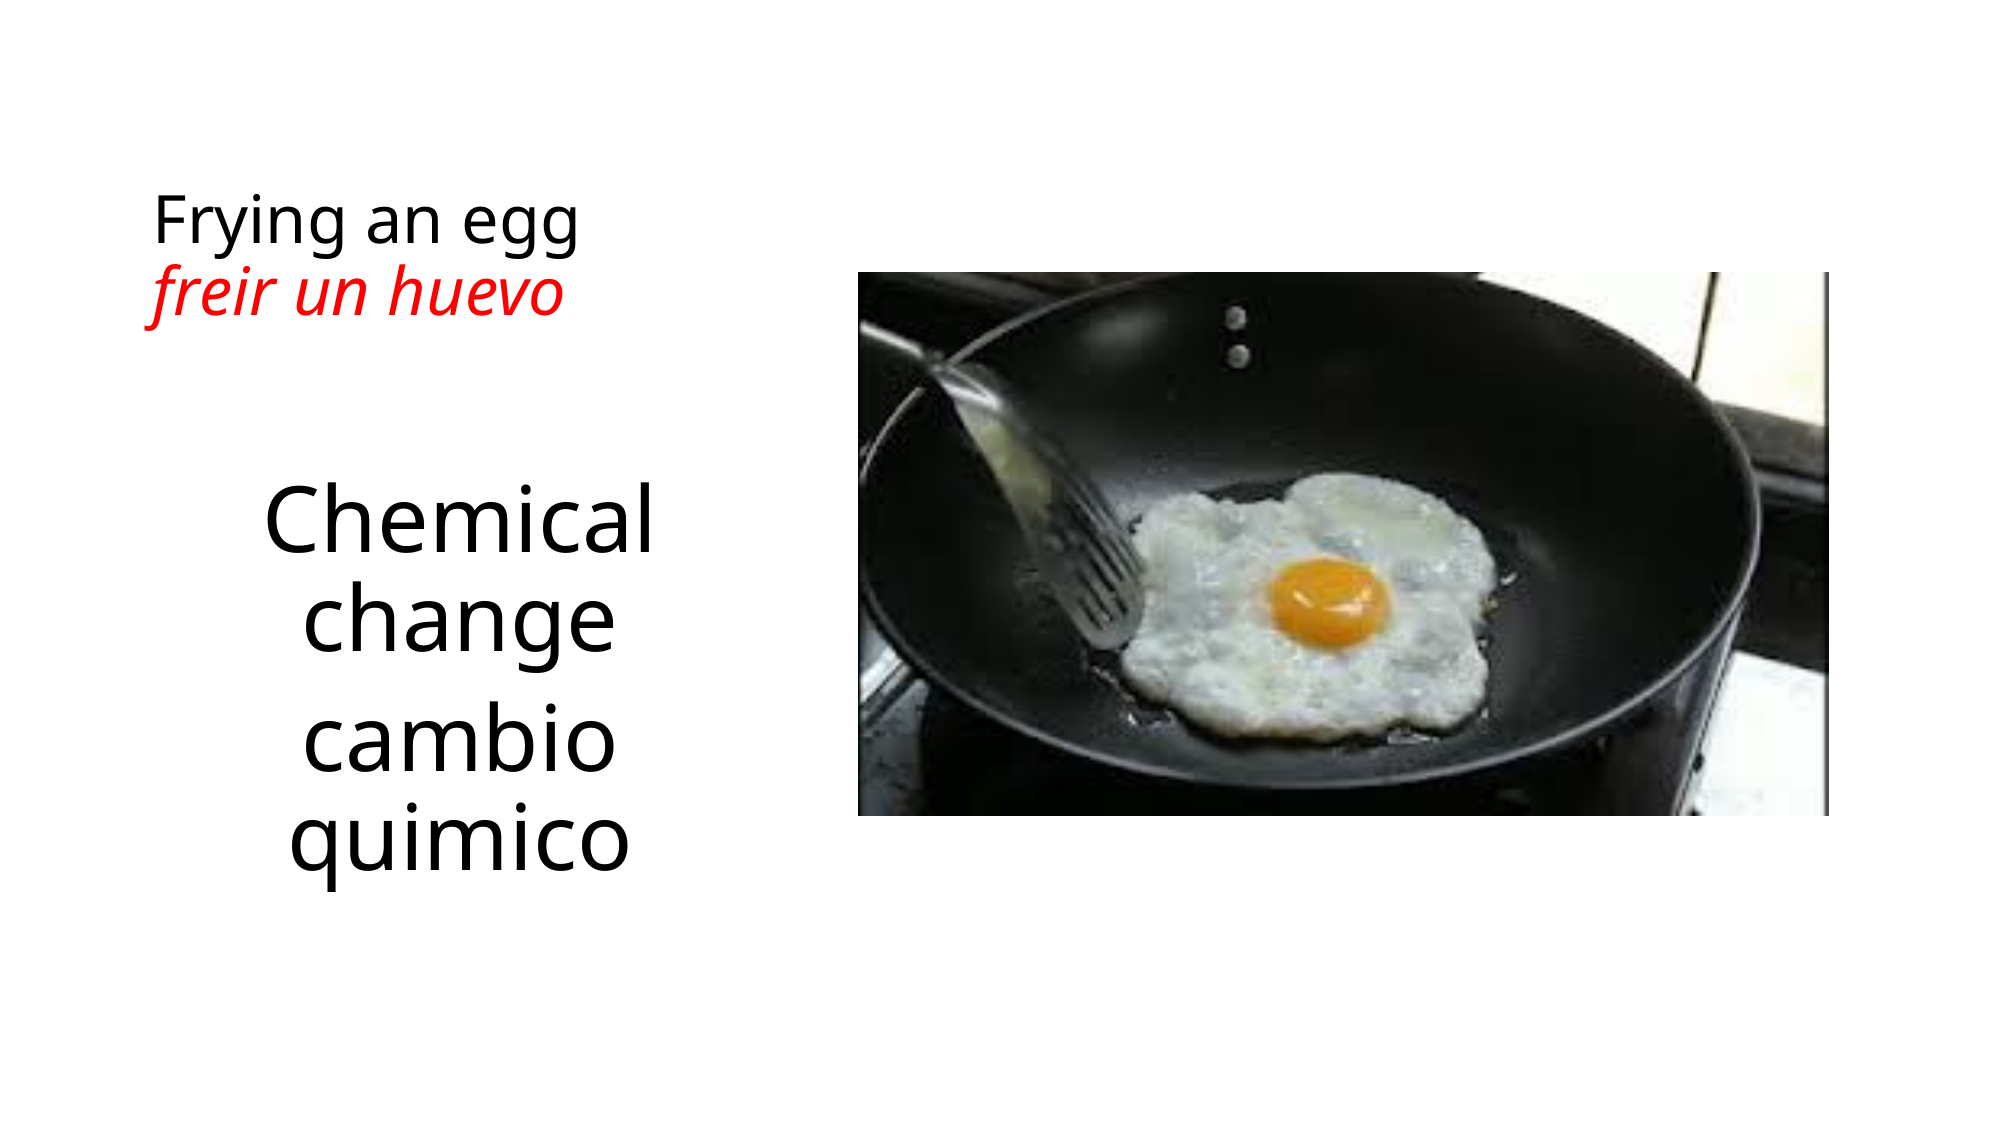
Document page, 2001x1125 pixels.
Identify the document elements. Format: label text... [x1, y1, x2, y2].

list Chemical change cambio quimico [137, 466, 783, 1092]
title Frying an egg freir un huevo [137, 75, 783, 338]
picture [858, 272, 1829, 816]
